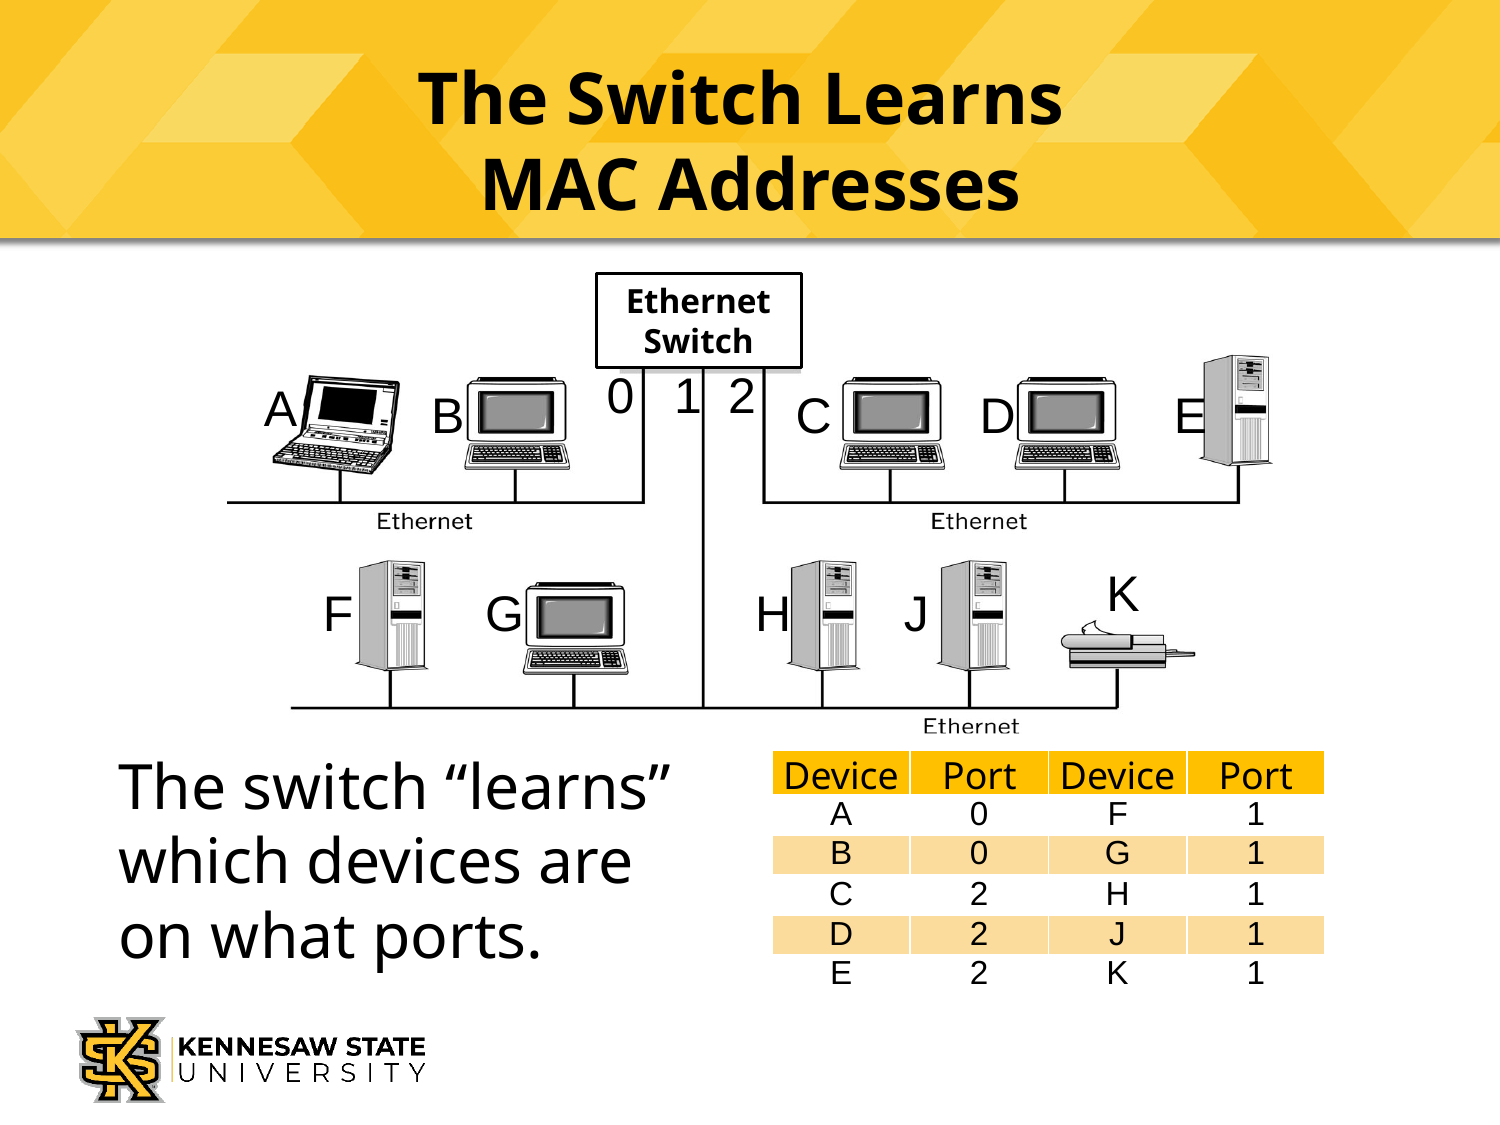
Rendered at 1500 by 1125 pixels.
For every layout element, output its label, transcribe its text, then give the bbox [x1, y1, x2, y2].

table_header Device [1049, 751, 1186, 794]
picture [0, 0, 1500, 251]
table_cell 1 [1188, 956, 1324, 994]
table_cell G [1049, 836, 1186, 874]
table_cell 1 [1188, 796, 1324, 834]
table_cell 2 [911, 916, 1048, 954]
table_cell H [1049, 876, 1186, 914]
table_cell 2 [911, 956, 1048, 994]
table_cell A [773, 796, 909, 834]
table_cell K [1049, 956, 1186, 994]
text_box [226, 273, 1273, 734]
table_cell E [773, 956, 909, 994]
table_cell C [773, 876, 909, 914]
table_header Port [1188, 751, 1324, 794]
table_cell 1 [1188, 916, 1324, 954]
table_cell 0 [911, 836, 1048, 874]
table_cell 2 [911, 876, 1048, 914]
picture [75, 1017, 425, 1103]
table_header Port [911, 751, 1048, 794]
text_box The switch “learns” which devices are on what ports. [99, 737, 696, 981]
table_cell F [1049, 796, 1186, 834]
table_cell D [773, 916, 909, 954]
table_cell 1 [1188, 876, 1324, 914]
table_cell 0 [911, 796, 1048, 834]
table_header Device [773, 751, 909, 794]
table_cell J [1049, 916, 1186, 954]
table_cell B [773, 836, 909, 874]
title The Switch Learns MAC Addresses [75, 45, 1425, 233]
table_cell 1 [1188, 836, 1324, 874]
